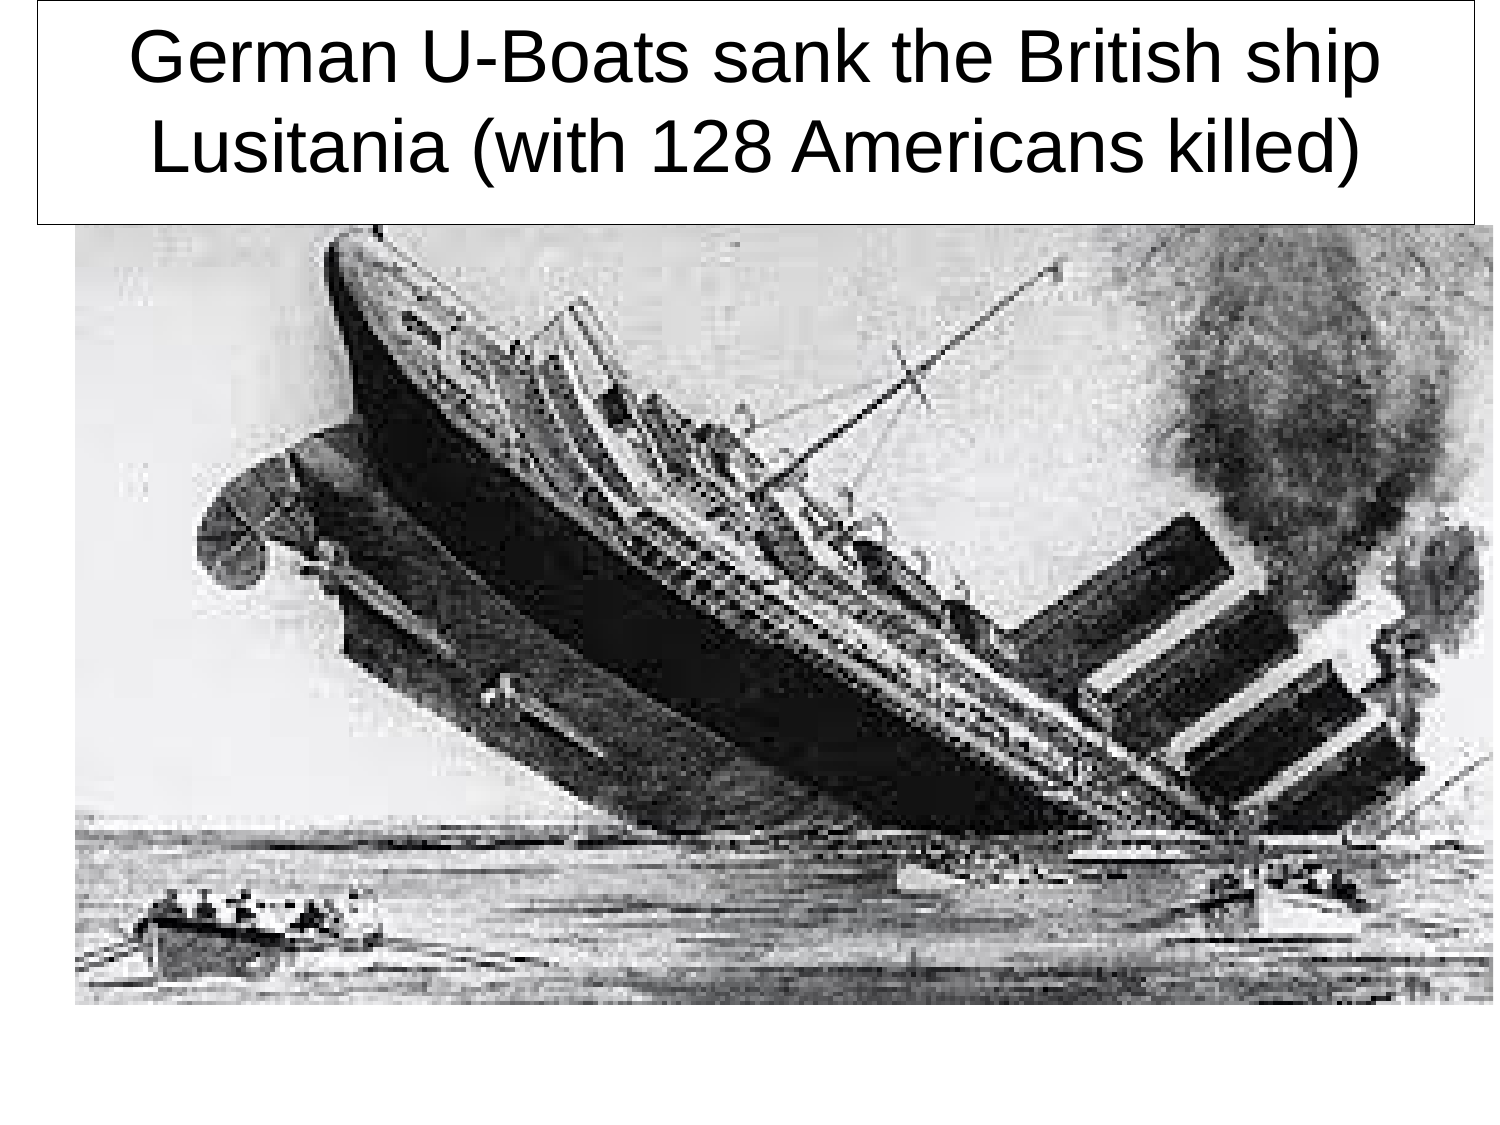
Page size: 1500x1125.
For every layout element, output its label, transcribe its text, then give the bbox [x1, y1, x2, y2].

title German U-Boats sank the British ship Lusitania (with 128 Americans killed) [37, 0, 1475, 225]
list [74, 224, 1494, 1006]
